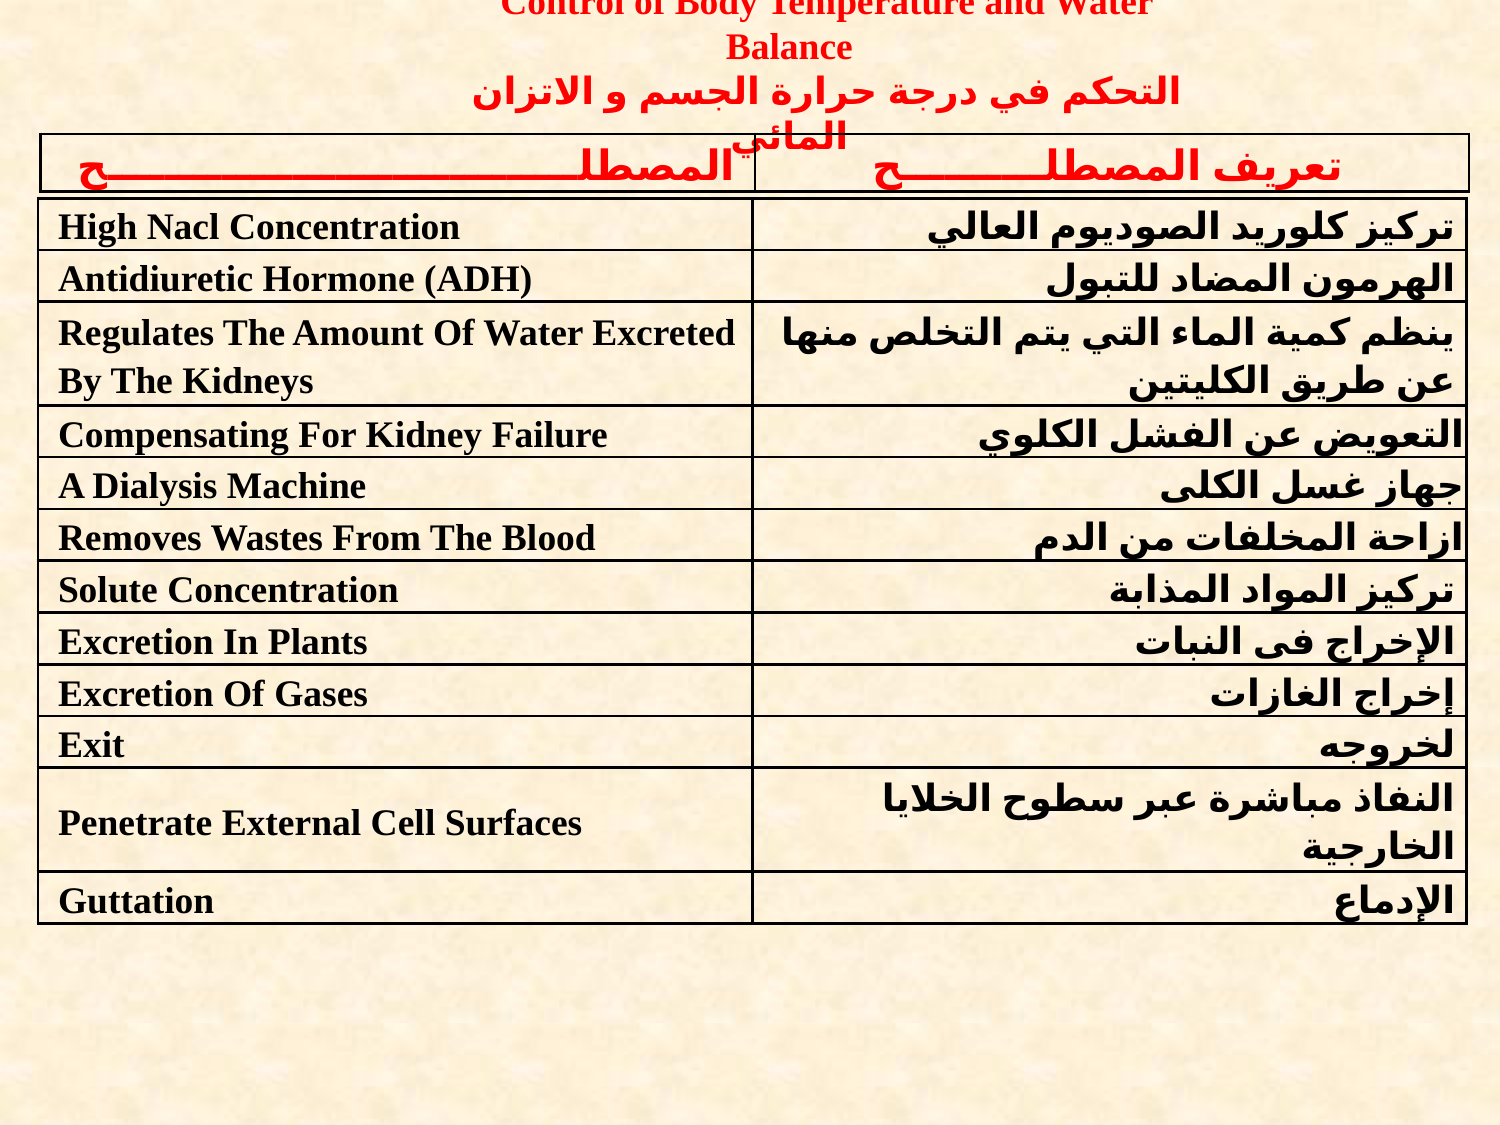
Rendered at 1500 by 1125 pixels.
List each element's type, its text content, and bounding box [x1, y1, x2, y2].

table_cell ازاحة المخلفات من الدم [754, 510, 1465, 559]
table_cell Antidiuretic Hormone (ADH) [39, 251, 751, 300]
table_cell Compensating For Kidney Failure [39, 407, 751, 456]
table_cell الإدماع [754, 873, 1465, 922]
table_header المصطلـــــــــــــــــــــــــــــــــح [42, 135, 754, 190]
table_cell جهاز غسل الكلى [754, 458, 1465, 508]
table_cell Removes Wastes From The Blood [39, 510, 751, 559]
table_cell Excretion In Plants [39, 614, 751, 663]
table_cell التعويض عن الفشل الكلوي [754, 407, 1465, 456]
table_cell لخروجه [754, 717, 1465, 766]
table_cell النفاذ مباشرة عبر سطوح الخلايا الخارجية [754, 769, 1465, 870]
table_cell الهرمون المضاد للتبول [754, 251, 1465, 300]
table_cell Excretion Of Gases [39, 666, 751, 715]
table_cell تركيز المواد المذابة [754, 562, 1465, 611]
table_cell Penetrate External Cell Surfaces [39, 769, 751, 870]
table_cell Regulates The Amount Of Water Excreted By The Kidneys [39, 303, 751, 404]
table_header تعريف المصطلــــــــــح [756, 135, 1468, 190]
picture [0, 0, 1500, 1125]
table_cell ينظم كمية الماء التي يتم التخلص منها عن طريق الكليتين [754, 303, 1465, 404]
text_box Control of Body Temperature and Water Balance التحكم في درجة حرارة الجسم و الاتزان المائي [355, 15, 1224, 120]
table_cell الإخراج فى النبات [754, 614, 1465, 663]
table_cell Solute Concentration [39, 562, 751, 611]
table_header تركيز كلوريد الصوديوم العالي [754, 200, 1465, 249]
table_cell Guttation [39, 873, 751, 922]
table_cell A Dialysis Machine [39, 458, 751, 508]
table_cell إخراج الغازات [754, 666, 1465, 715]
table_header High Nacl Concentration [39, 200, 751, 249]
table_cell Exit [39, 717, 751, 766]
